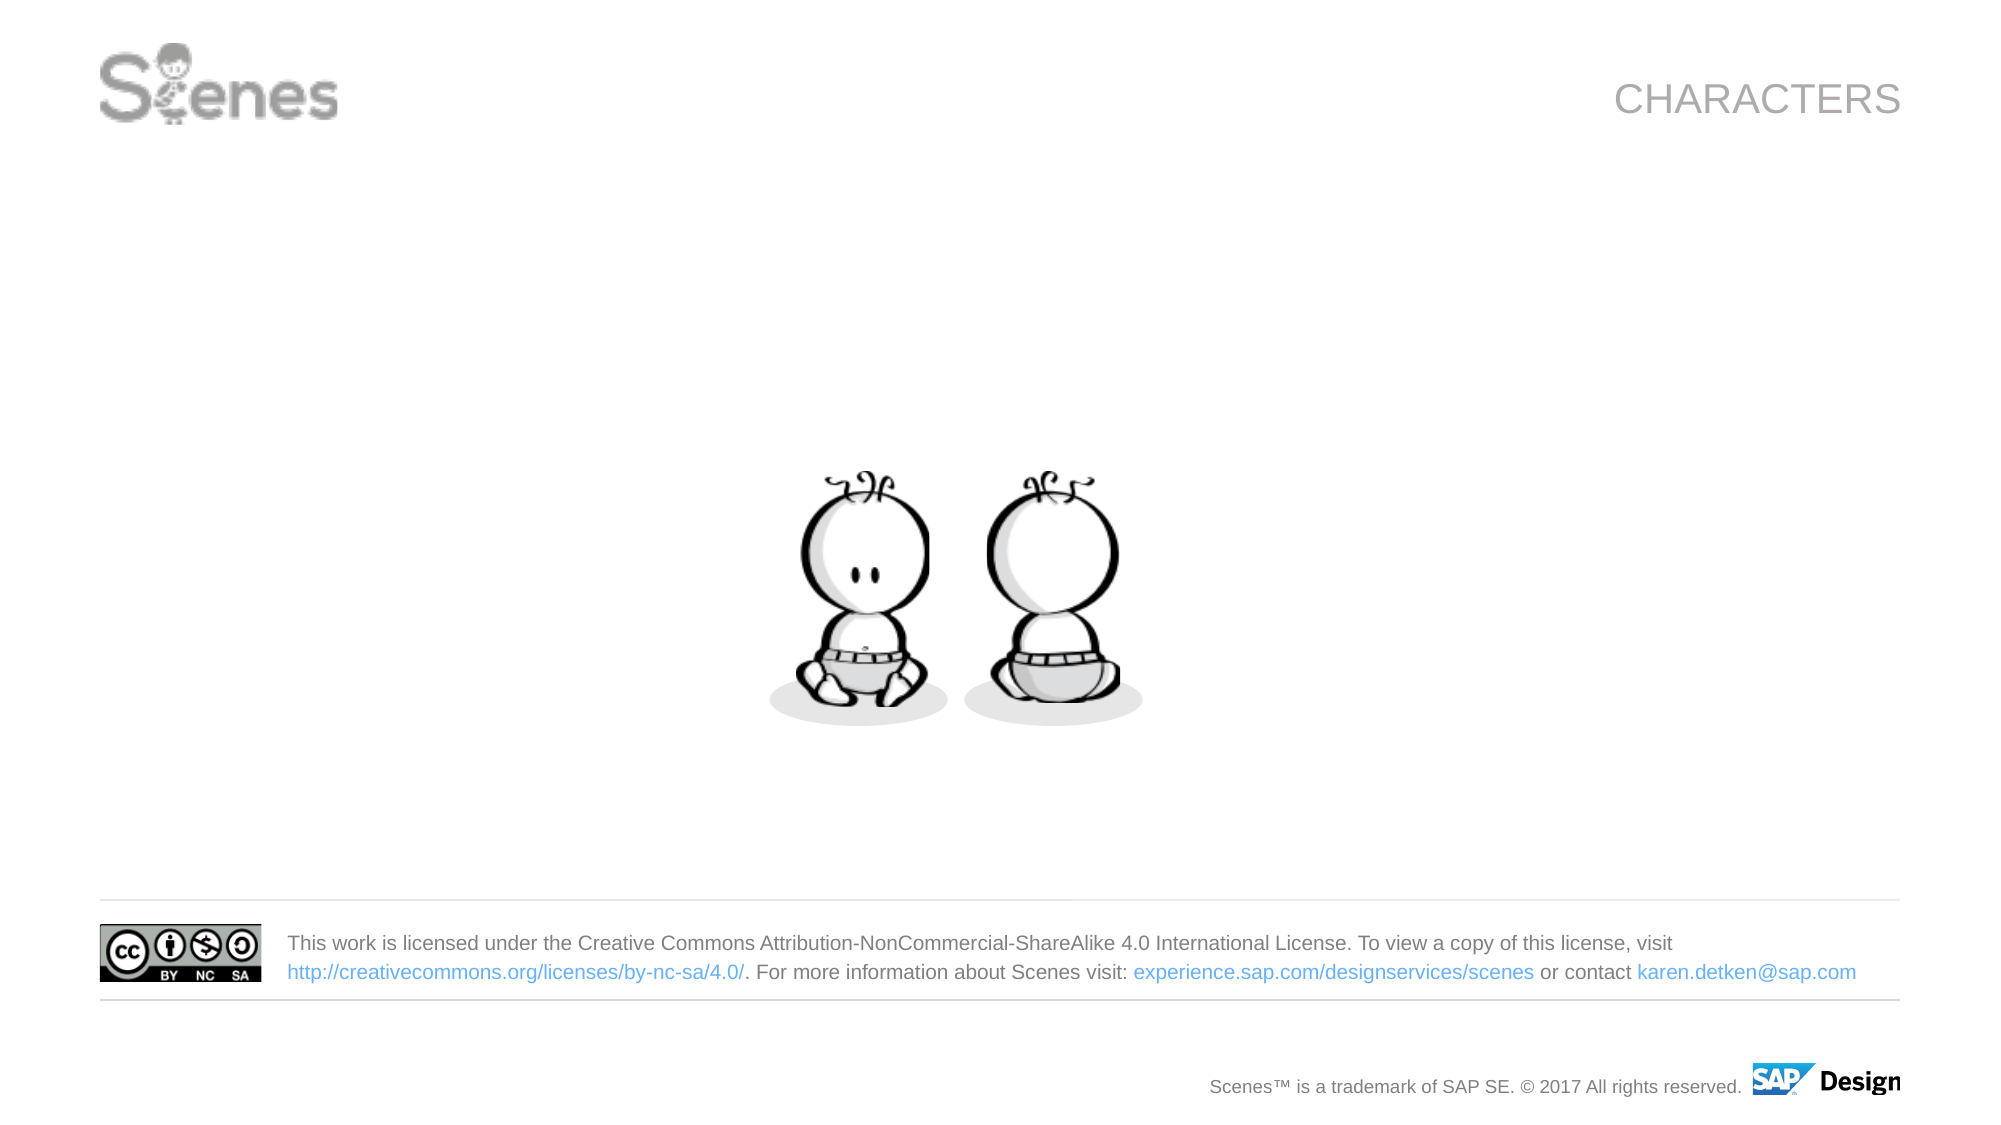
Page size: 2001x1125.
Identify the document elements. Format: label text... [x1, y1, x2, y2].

picture [796, 471, 930, 707]
text_box [769, 680, 948, 726]
text_box [964, 682, 1143, 726]
picture [986, 471, 1121, 703]
title CHARACTERS [1001, 77, 1902, 116]
